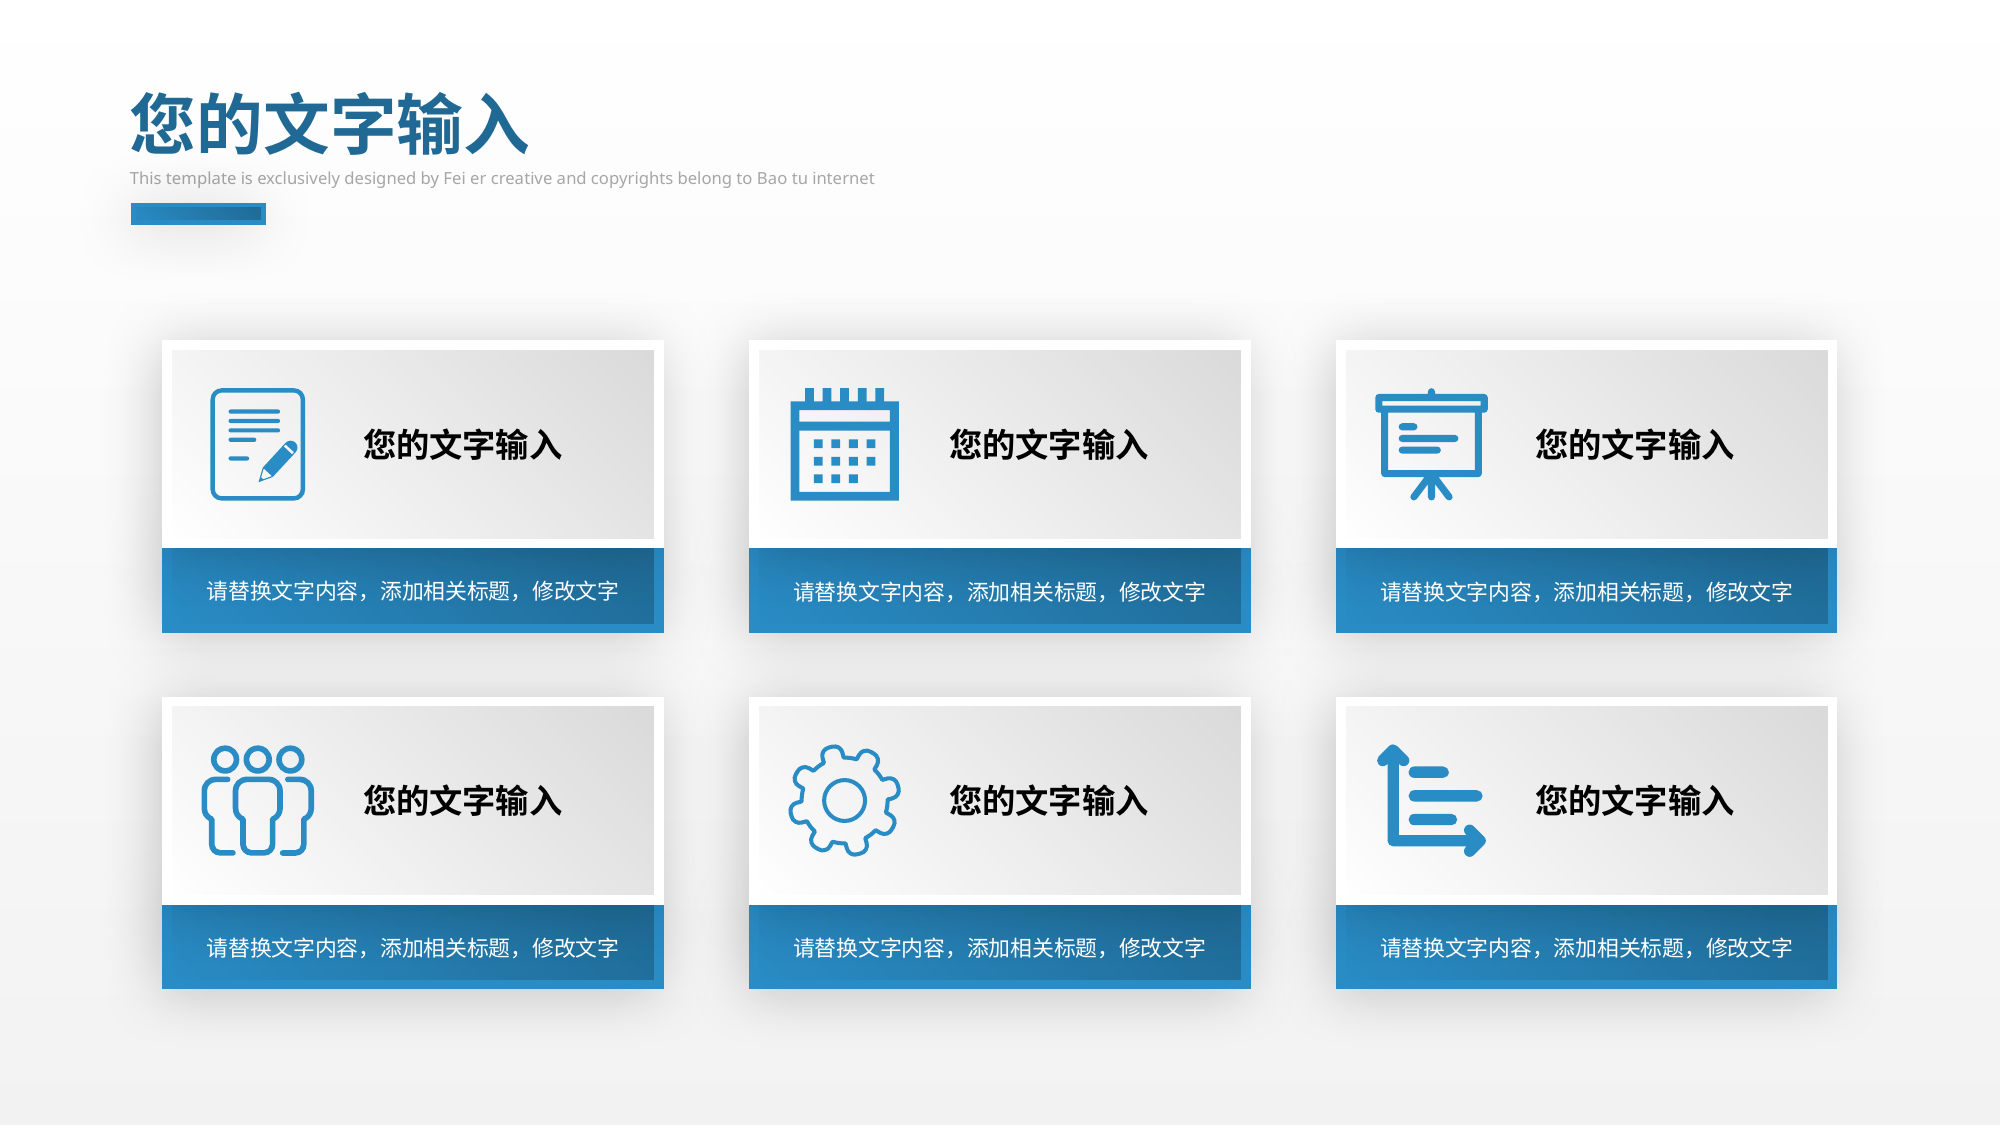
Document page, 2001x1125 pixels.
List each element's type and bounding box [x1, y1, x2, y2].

text_box [167, 344, 660, 629]
text_box [115, 75, 998, 223]
text_box [167, 701, 660, 985]
text_box [1340, 344, 1833, 629]
text_box [753, 344, 1246, 629]
text_box [753, 701, 1246, 985]
text_box [1340, 701, 1833, 985]
